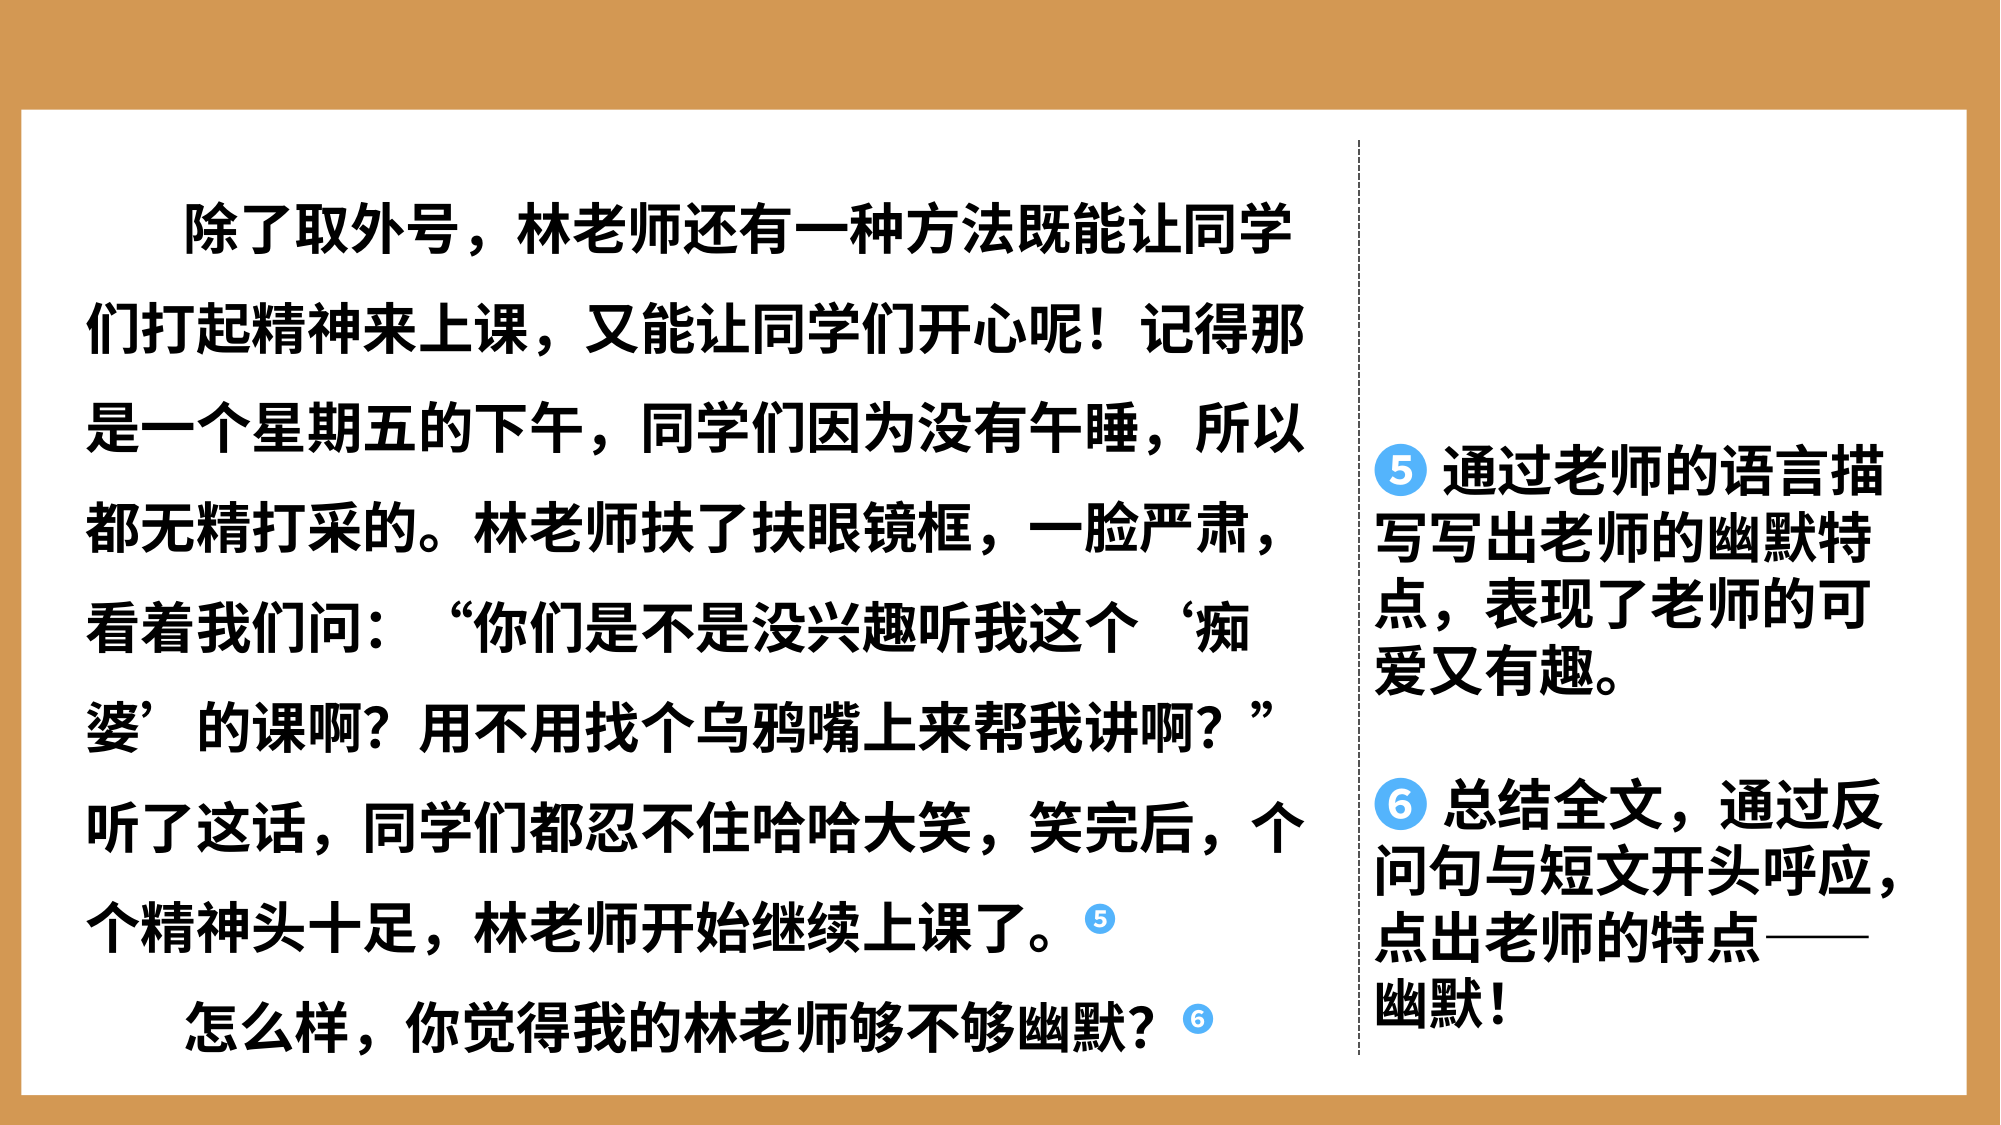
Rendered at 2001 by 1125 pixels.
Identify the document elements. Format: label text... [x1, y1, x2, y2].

text_box ❺通过老师的语言描写写出老师的幽默特点，表现了老师的可爱又有趣。 ❻总结全文，通过反问句与短文开头呼应，点出老师的特点——幽默！ [1359, 428, 1930, 1044]
text_box 除了取外号，林老师还有一种方法既能让同学们打起精神来上课，又能让同学们开心呢！记得那是一个星期五的下午，同学们因为没有午睡，所以都无精打采的。林老师扶了扶眼镜框，一脸严肃，看着我们问：“你们是不是没兴趣听我这个‘痴婆’的课啊？用不用找个乌鸦嘴上来帮我讲啊？”听了这话，同学们都忍不住哈哈大笑，笑完后，个个精神头十足，林老师开始继续上课了。❺ 怎么样，你觉得我的林老师够不够幽默？❻ [70, 152, 1363, 1067]
